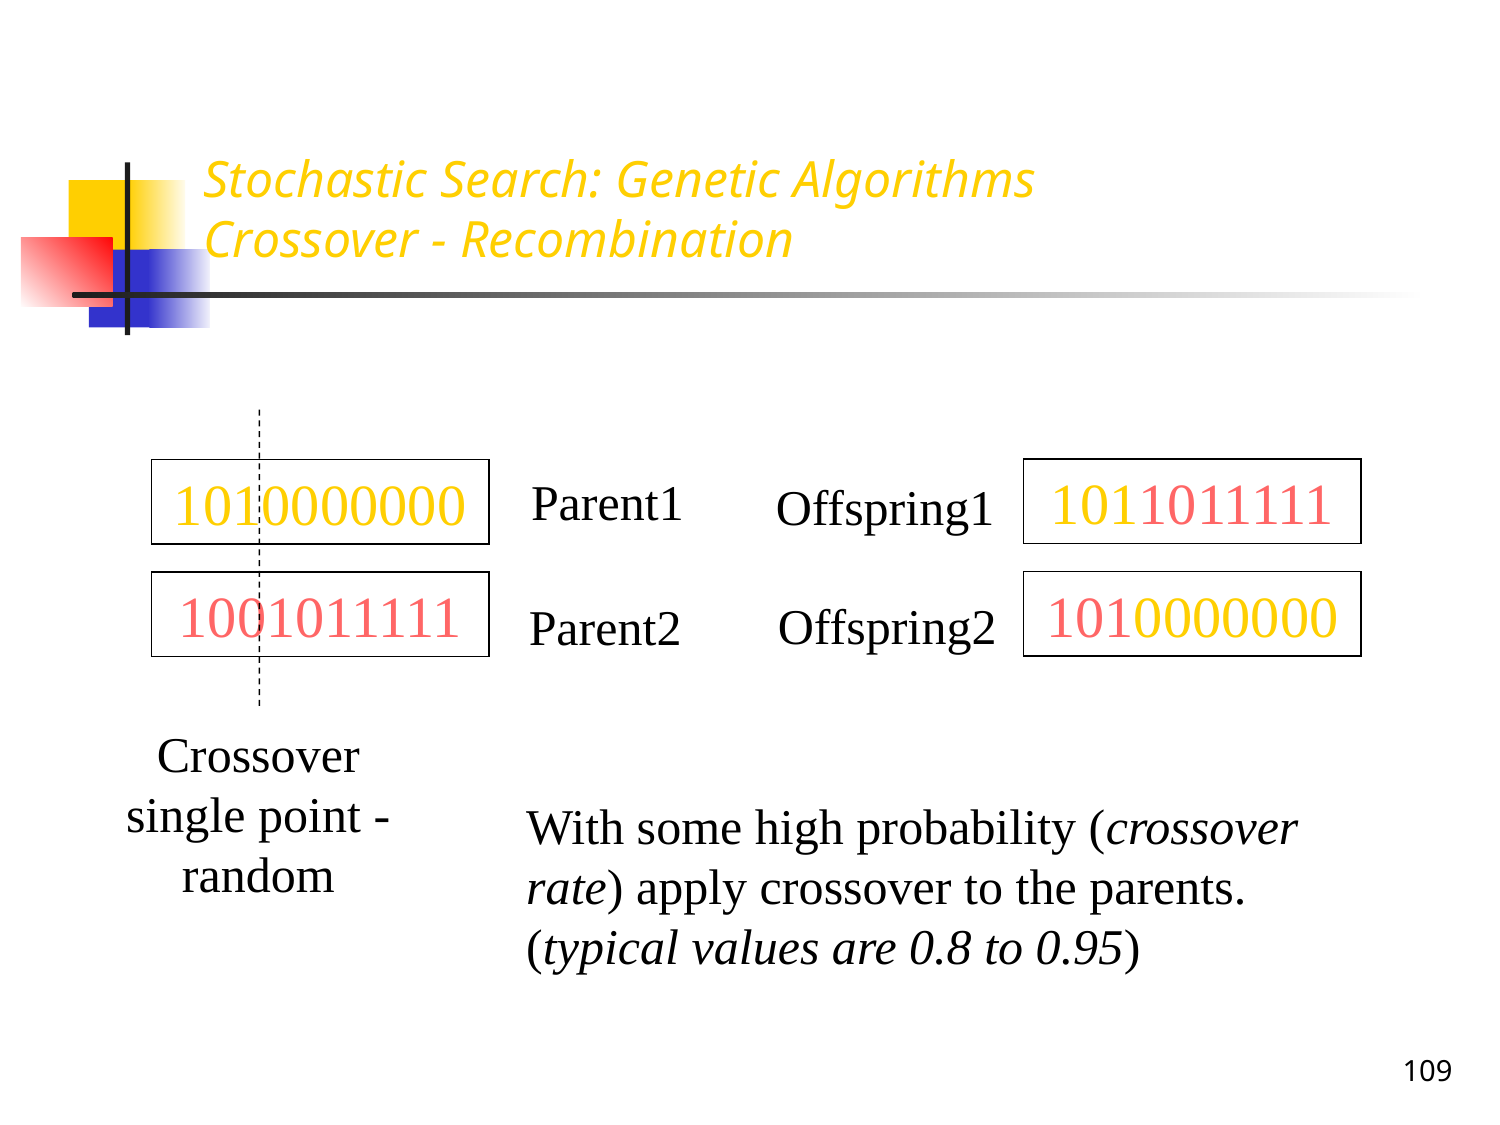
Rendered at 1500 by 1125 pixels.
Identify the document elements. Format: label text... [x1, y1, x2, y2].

title Stochastic Search: Genetic Algorithms Crossover - Recombination [188, 34, 1468, 276]
slide_number 109 [1154, 1023, 1468, 1100]
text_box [110, 409, 1362, 982]
